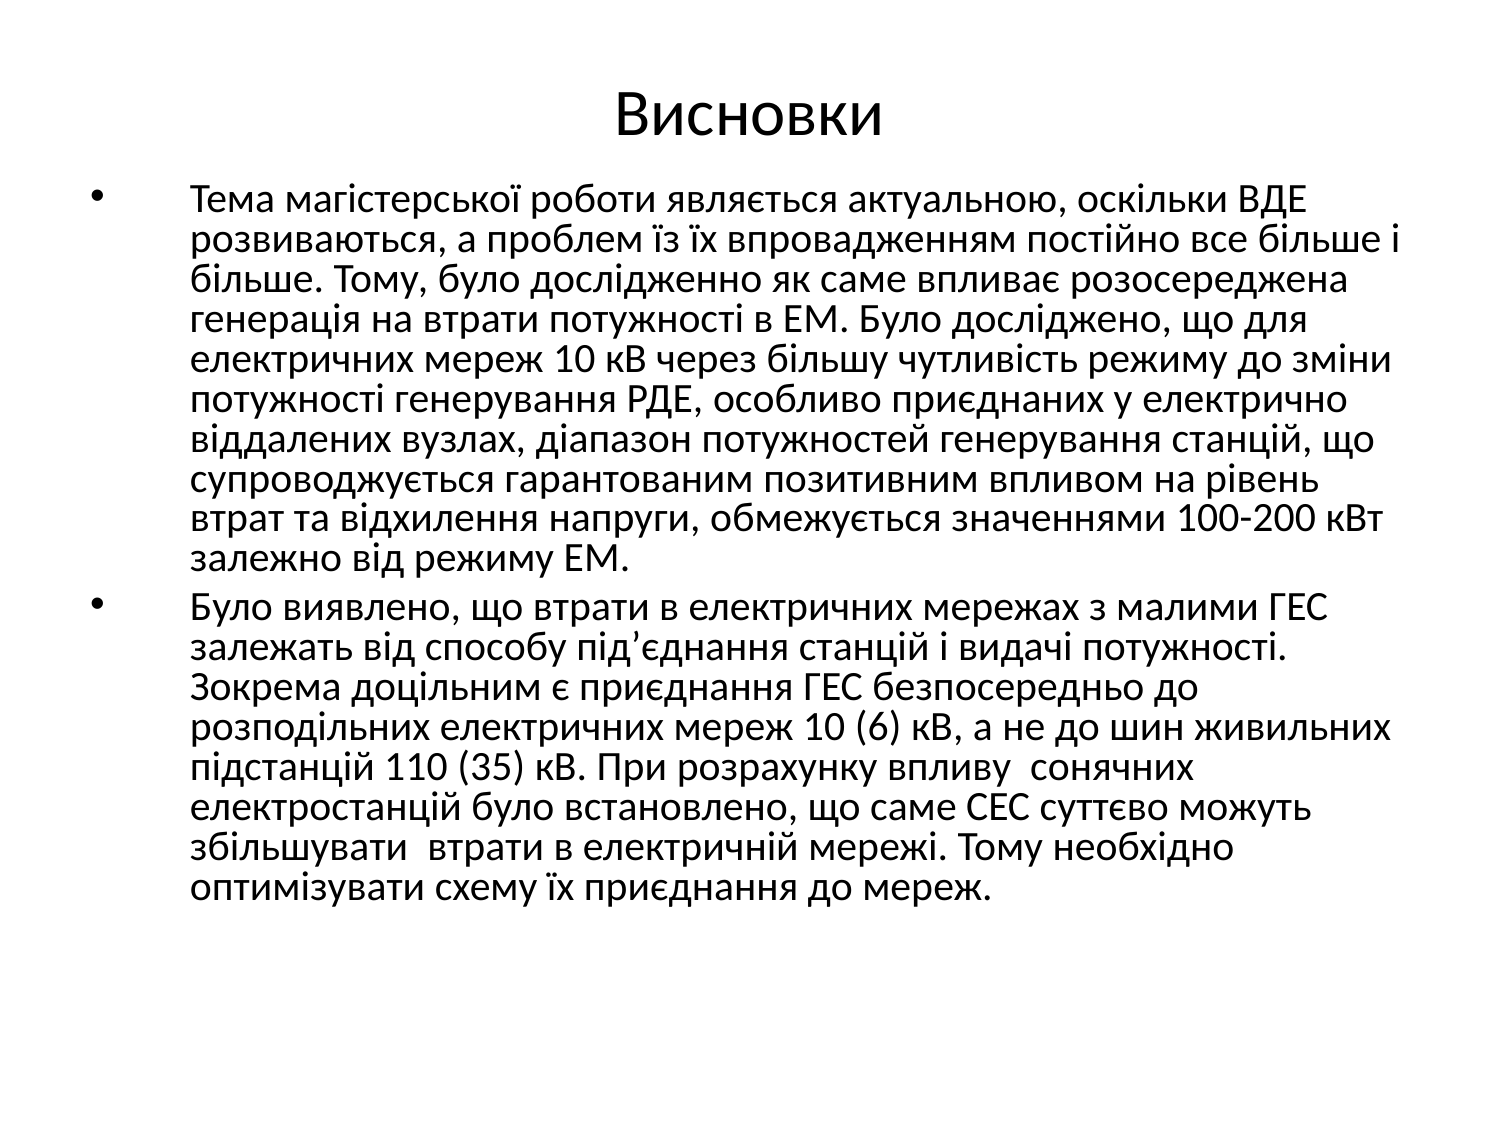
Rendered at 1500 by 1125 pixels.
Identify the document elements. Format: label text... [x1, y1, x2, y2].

list Тема магістерської роботи являється актуальною, оскільки ВДЕ розвиваються, а проблем їз їх впровадженням постійно все більше і більше. Тому, було дослідженно як саме впливає розосереджена генерація на втрати потужності в ЕМ. Було досліджено, що для електричних мереж 10 кВ через більшу чутливість режиму до зміни потужності генерування РДЕ, особливо приєднаних у електрично віддалених вузлах, діапазон потужностей генерування станцій, що супроводжується гарантованим позитивним впливом на рівень втрат та відхилення напруги, обмежується значеннями 100-200 кВт залежно від режиму ЕМ. Було виявлено, що втрати в електричних мережах з малими ГЕС залежать від способу під’єднання станцій і видачі потужності. Зокрема доцільним є приєднання ГЕС безпосередньо до розподільних електричних мереж 10 (6) кВ, а не до шин живильних підстанцій 110 (35) кВ. При розрахунку впливу сонячних електростанцій було встановлено, що саме СЕС суттєво можуть збільшувати втрати в електричній мережі. Тому необхідно оптимізувати схему їх приєднання до мереж. [74, 172, 1426, 1006]
title Висновки [74, 44, 1426, 172]
